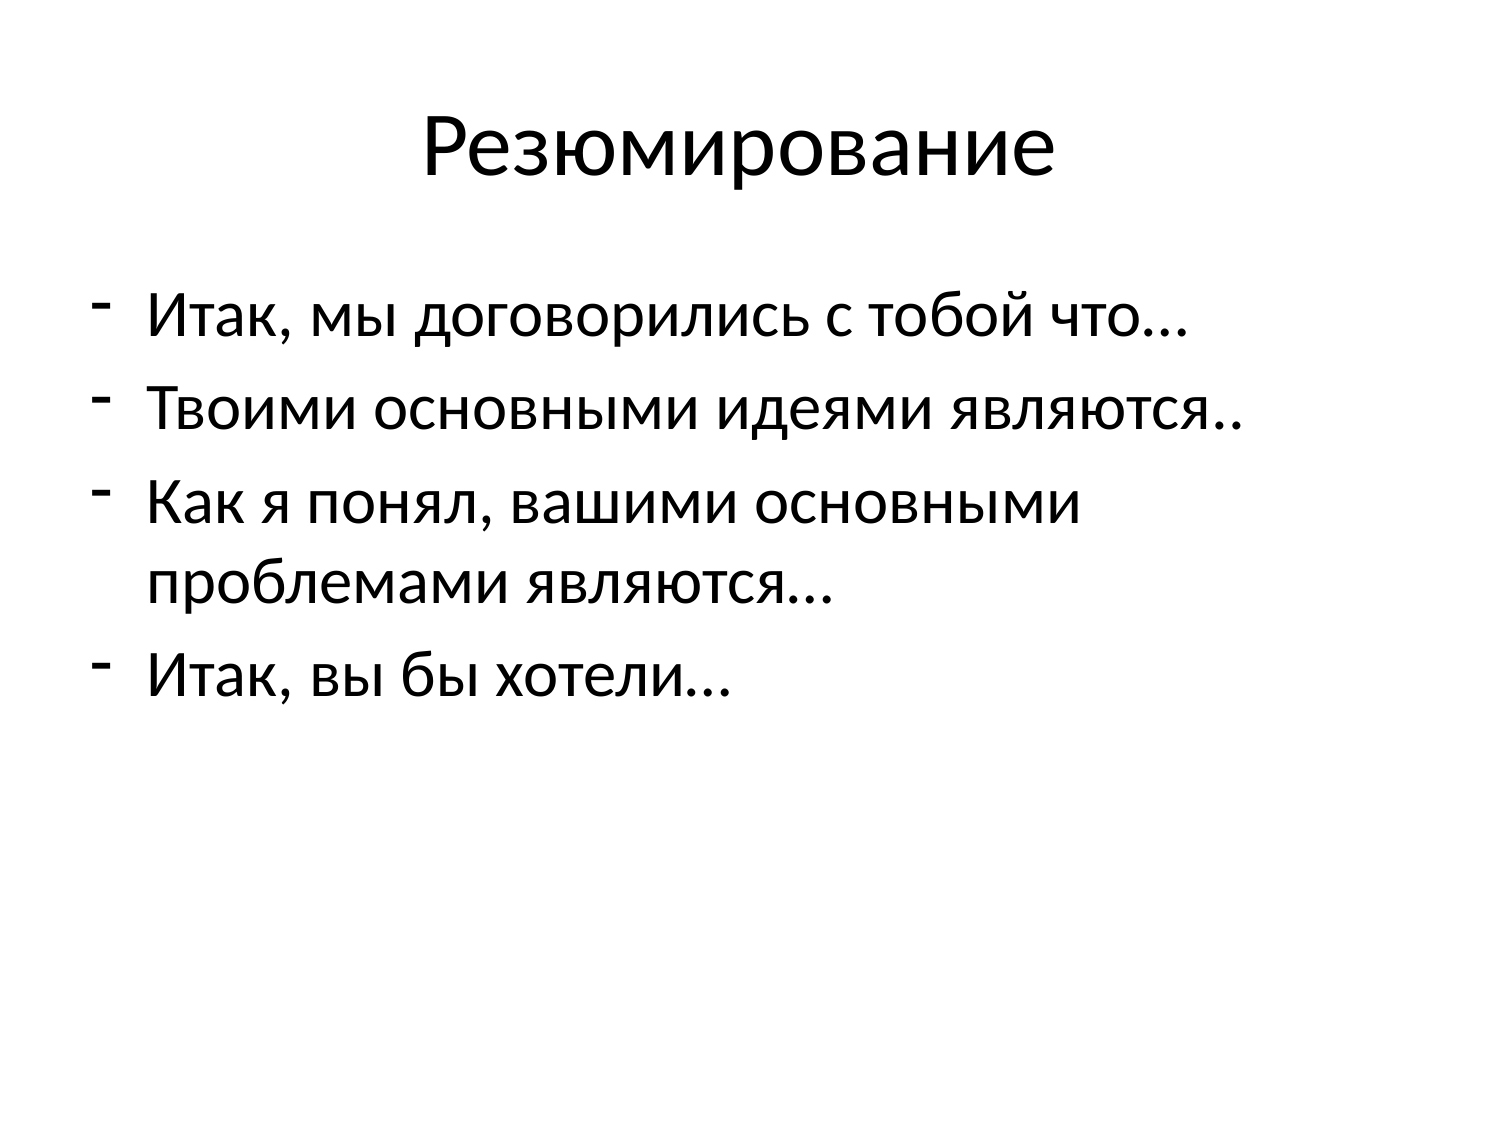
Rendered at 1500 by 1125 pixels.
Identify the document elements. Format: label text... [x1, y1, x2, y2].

list Итак, мы договорились с тобой что… Твоими основными идеями являются.. Как я понял, вашими основными проблемами являются… Итак, вы бы хотели… [75, 262, 1425, 1005]
title Резюмирование [75, 45, 1425, 233]
